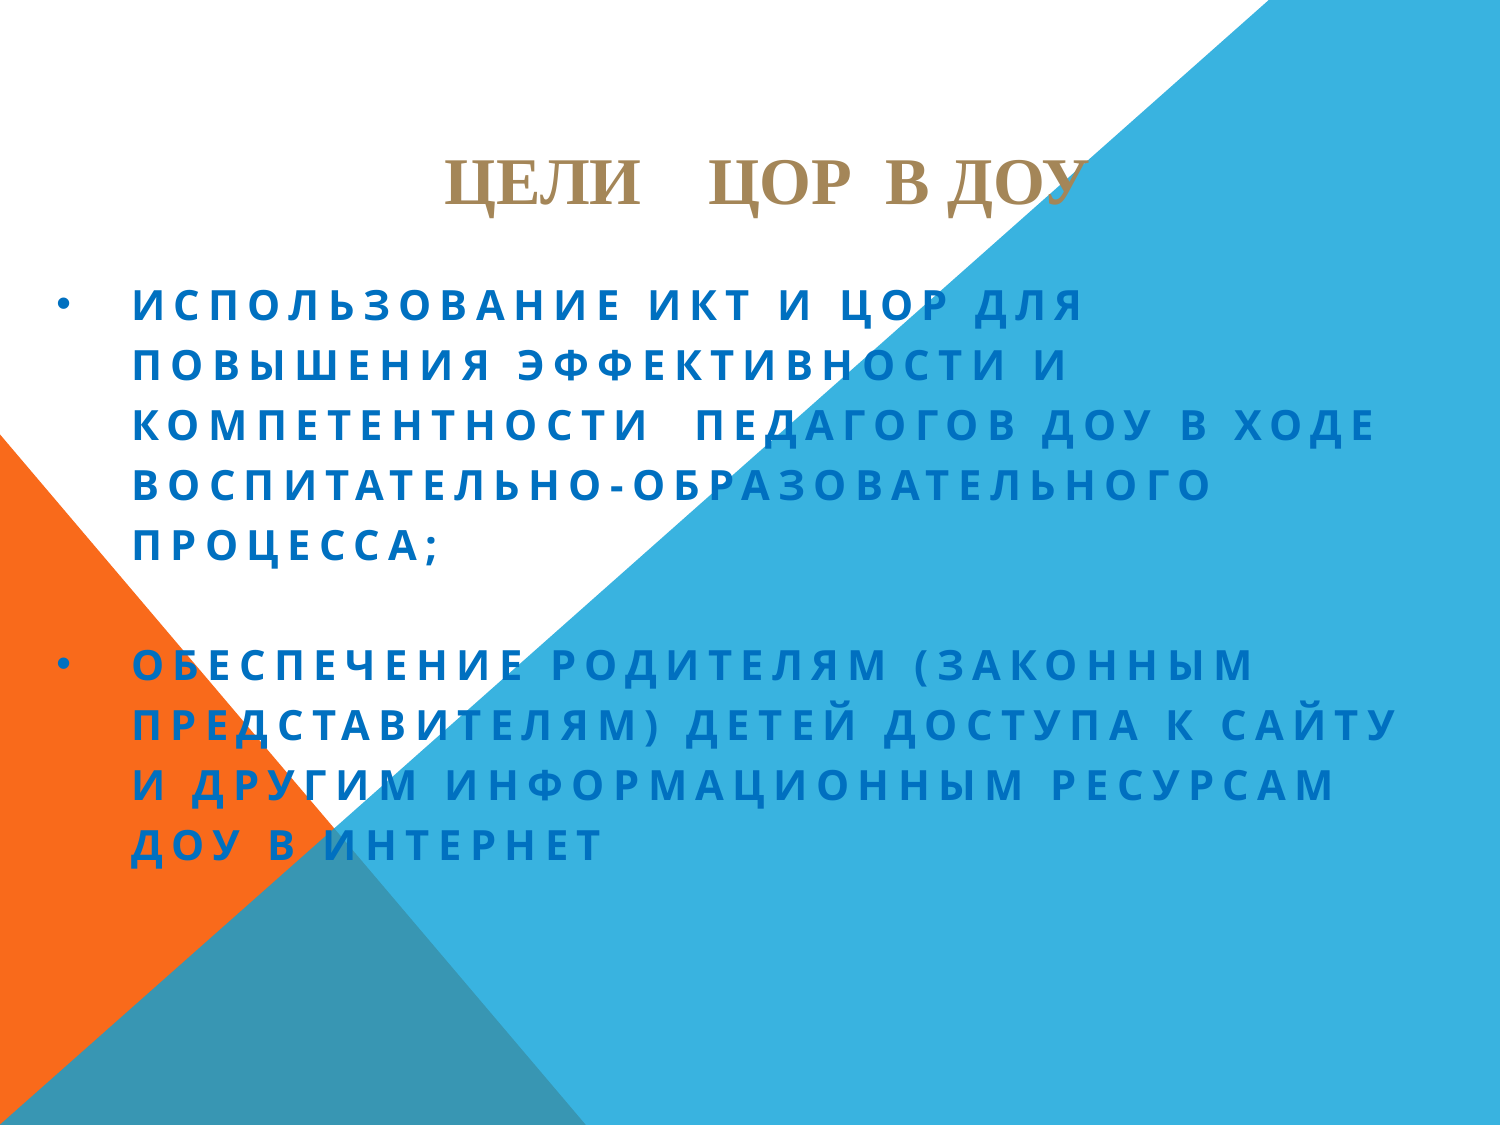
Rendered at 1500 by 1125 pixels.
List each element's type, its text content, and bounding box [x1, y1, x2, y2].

title Цели ЦОр в ДОУ [218, 90, 1317, 220]
subtitle использование ИКТ и ЦОР для повышения эффективности и компетентности педагогов ДОУ в ходе воспитательно-образовательного процесса; обеспечение родителям (законным представителям) детей доступа к сайту и другим информационным ресурсам ДОУ в Интернет [41, 267, 1447, 976]
